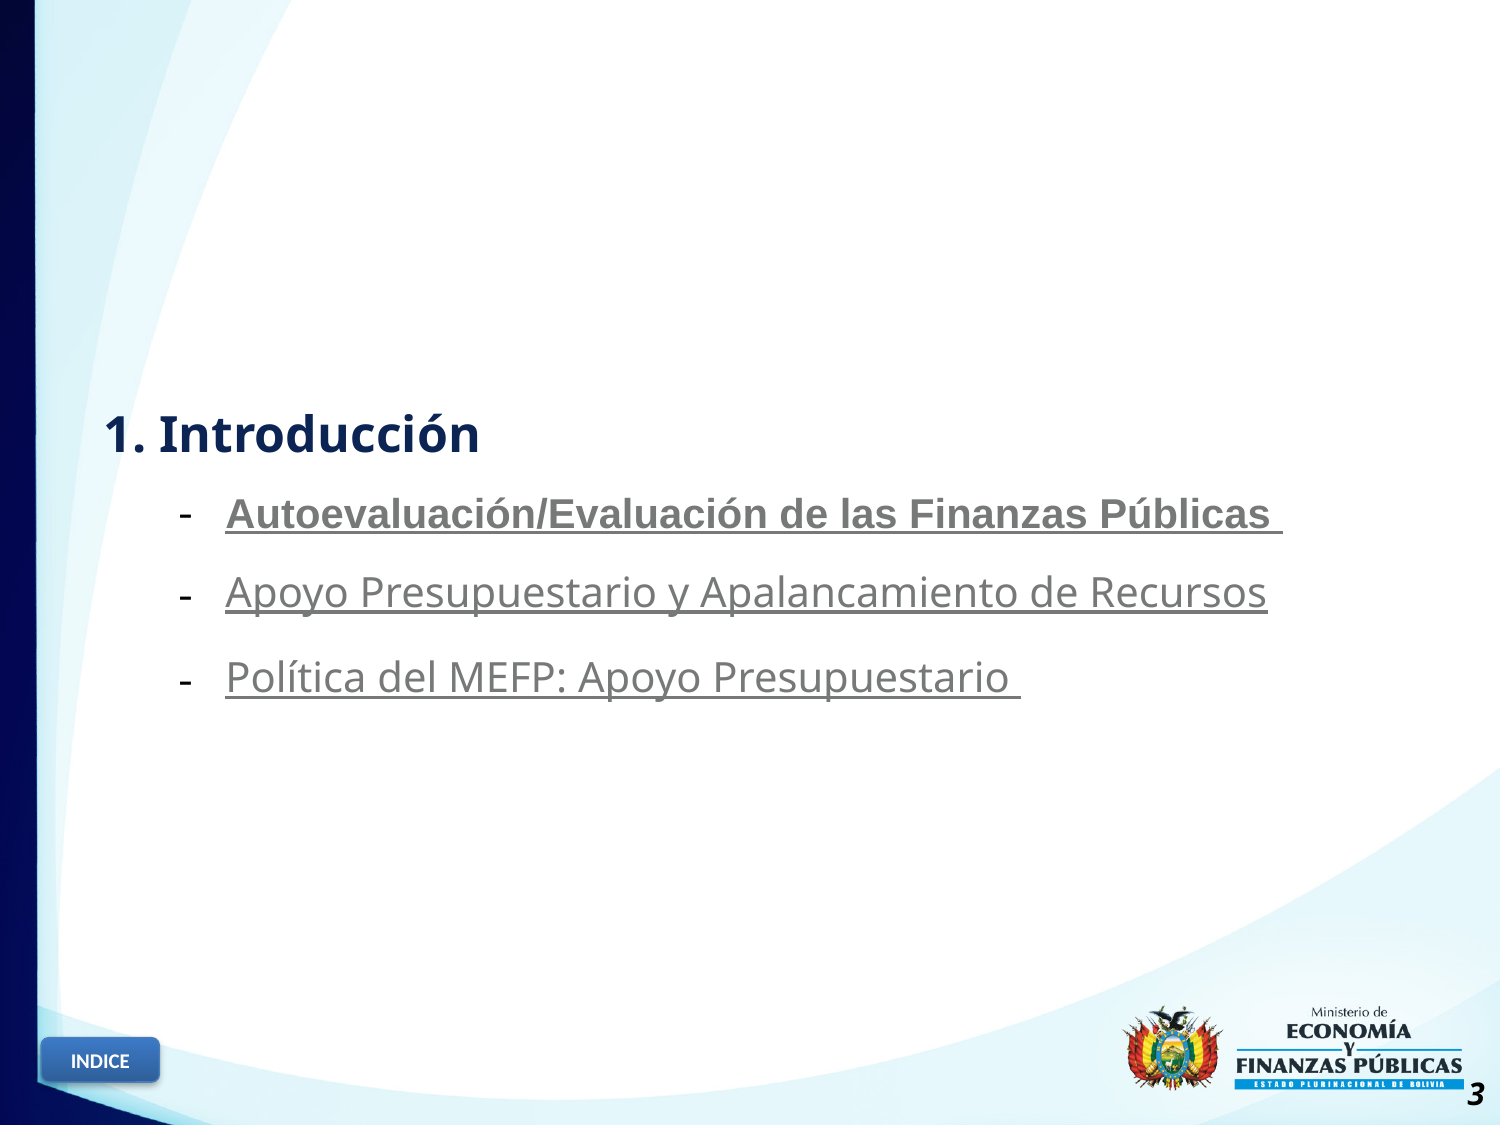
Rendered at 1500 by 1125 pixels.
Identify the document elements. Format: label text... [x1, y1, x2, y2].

picture [0, 0, 1500, 1125]
text_box 1. Introducción Autoevaluación/Evaluación de las Finanzas Públicas Apoyo Presupuestario y Apalancamiento de Recursos Política del MEFP: Apoyo Presupuestario [88, 364, 1412, 716]
text_box INDICE [41, 1037, 160, 1083]
slide_number 3 [1124, 1046, 1500, 1125]
